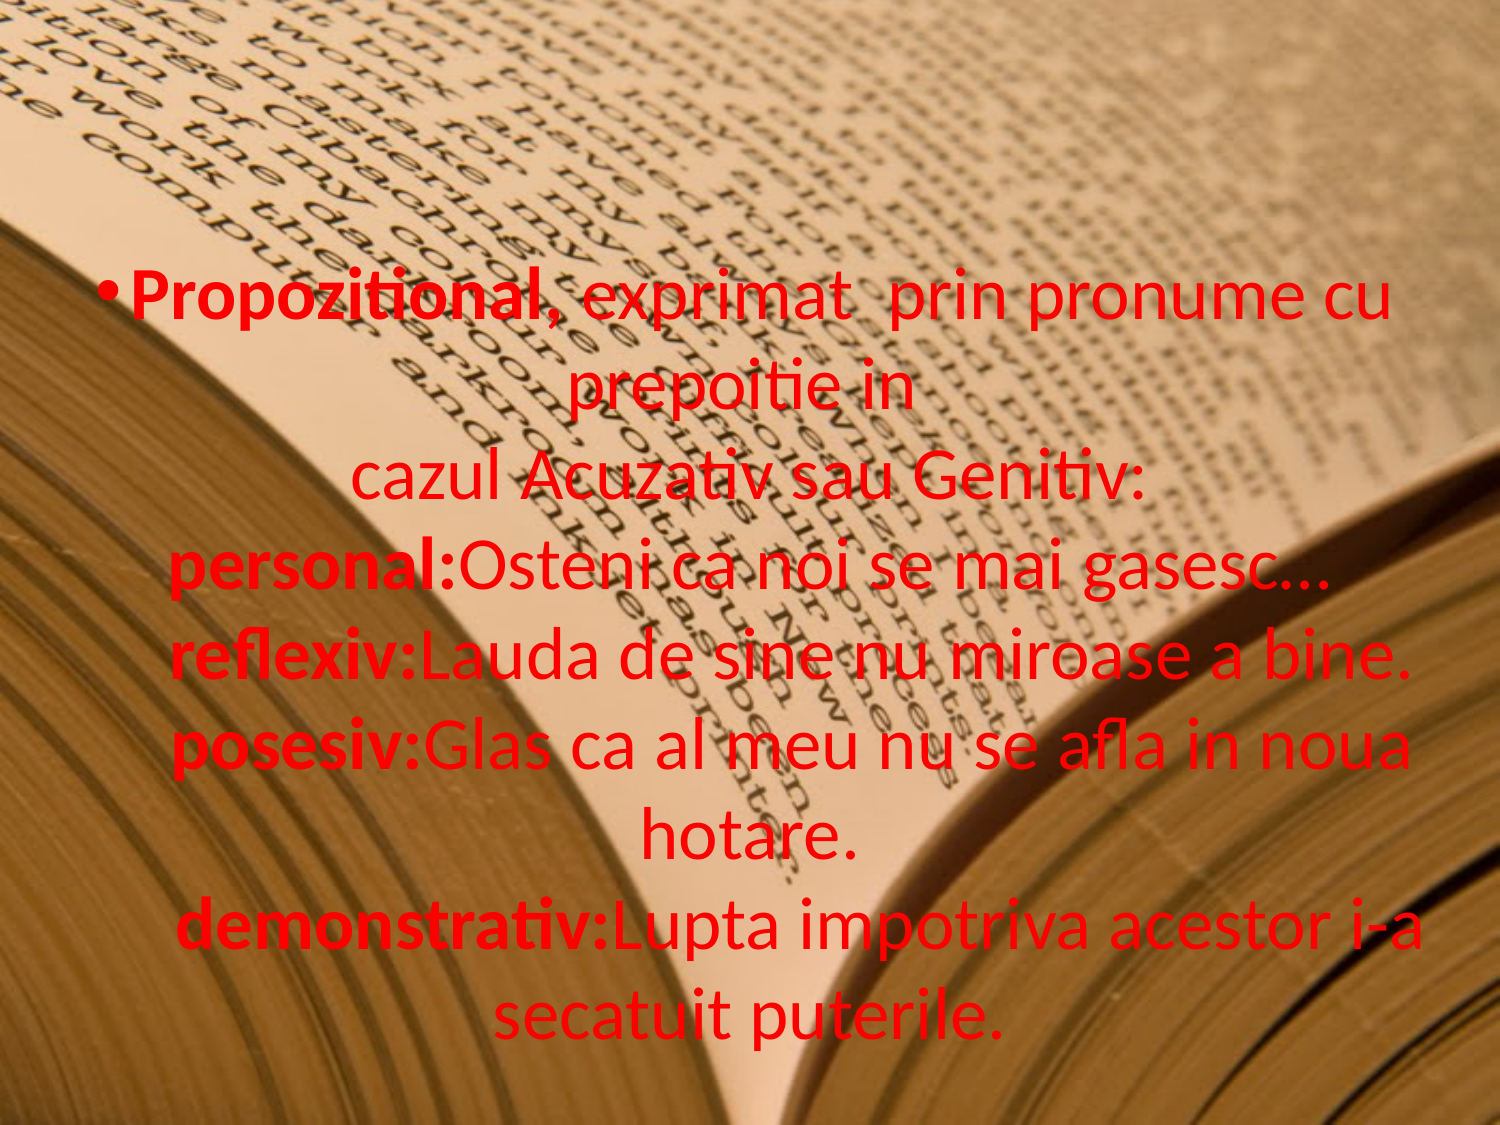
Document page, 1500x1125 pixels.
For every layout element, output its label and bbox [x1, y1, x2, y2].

list [0, 0, 1500, 1125]
